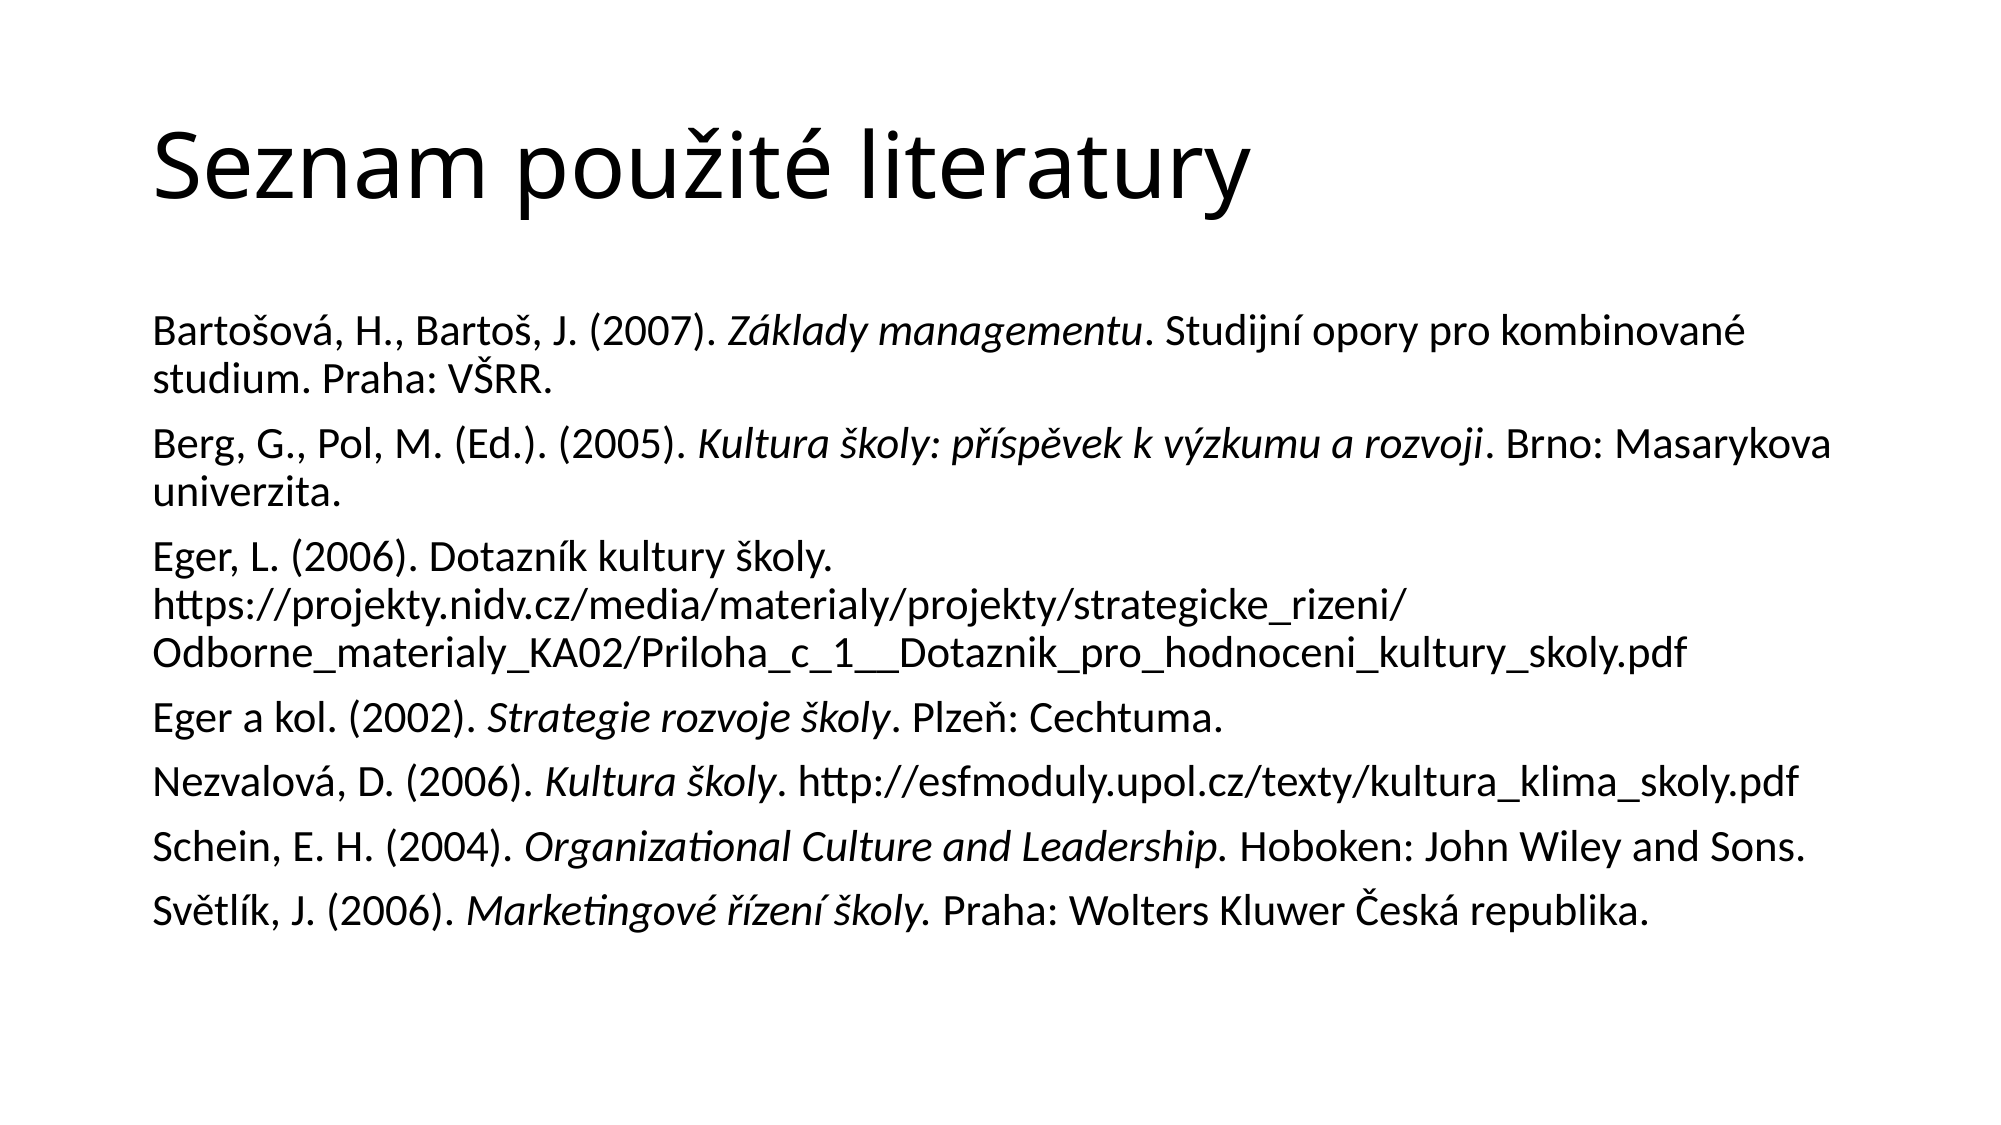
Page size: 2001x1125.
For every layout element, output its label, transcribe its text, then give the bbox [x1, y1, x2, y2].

list Bartošová, H., Bartoš, J. (2007). Základy managementu. Studijní opory pro kombinované studium. Praha: VŠRR. Berg, G., Pol, M. (Ed.). (2005). Kultura školy: příspěvek k výzkumu a rozvoji. Brno: Masarykova univerzita. Eger, L. (2006). Dotazník kultury školy. https://projekty.nidv.cz/media/materialy/projekty/strategicke_rizeni/Odborne_materialy_KA02/Priloha_c_1__Dotaznik_pro_hodnoceni_kultury_skoly.pdf Eger a kol. (2002). Strategie rozvoje školy. Plzeň: Cechtuma. Nezvalová, D. (2006). Kultura školy. http://esfmoduly.upol.cz/texty/kultura_klima_skoly.pdf Schein, E. H. (2004). Organizational Culture and Leadership. Hoboken: John Wiley and Sons. Světlík, J. (2006). Marketingové řízení školy. Praha: Wolters Kluwer Česká republika. [137, 299, 1863, 1014]
title Seznam použité literatury [137, 59, 1863, 278]
